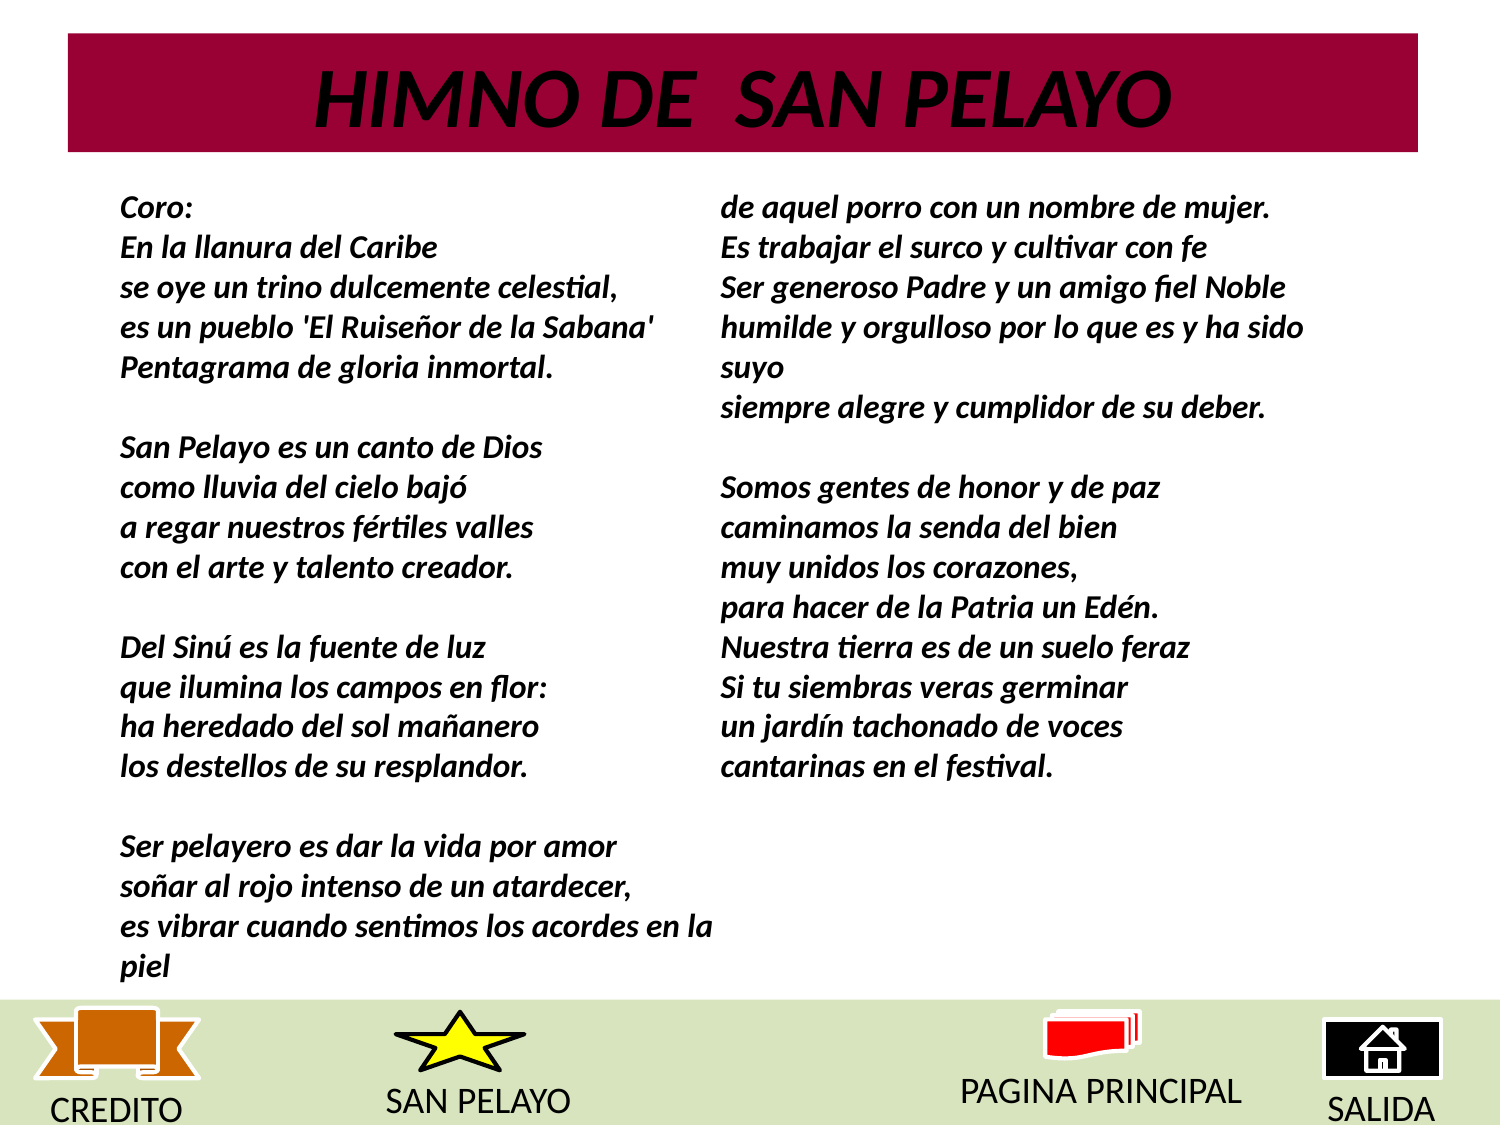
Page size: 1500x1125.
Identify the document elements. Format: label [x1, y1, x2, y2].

title [67, 33, 1418, 153]
text_box [0, 178, 1500, 1125]
